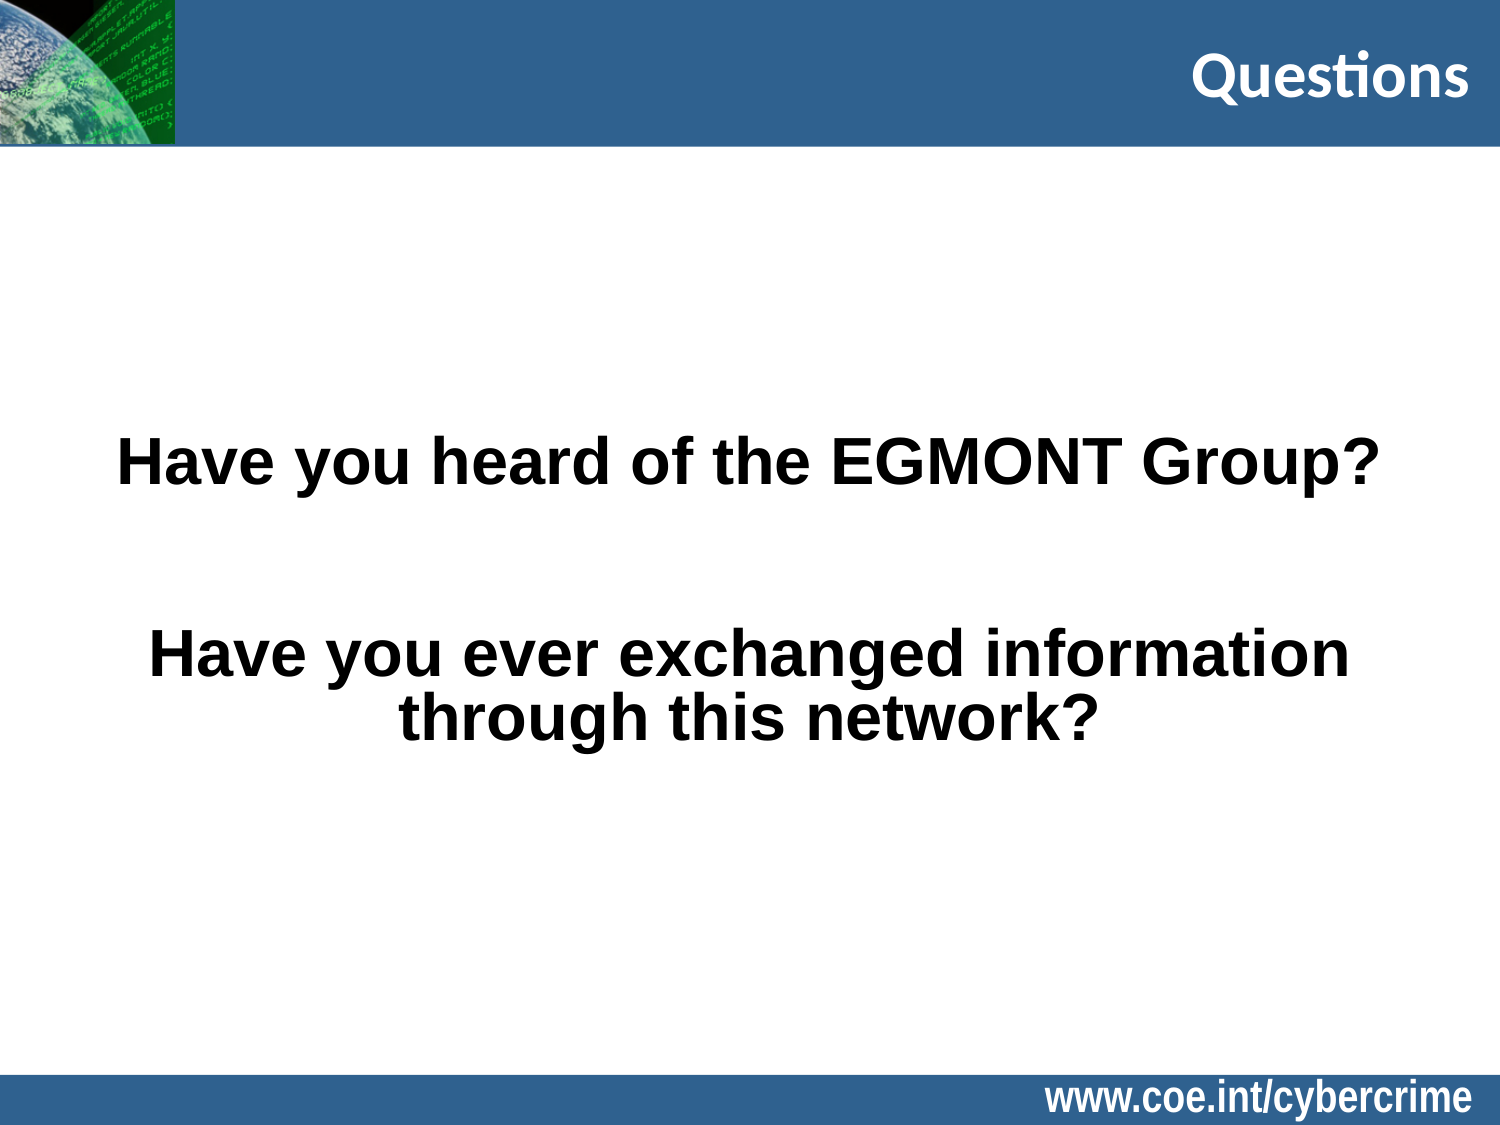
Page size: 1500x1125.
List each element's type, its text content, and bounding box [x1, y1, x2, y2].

picture [0, 0, 175, 144]
text_box Questions [177, 0, 1500, 149]
text_box Have you heard of the EGMONT Group? Have you ever exchanged information through this network? [50, 425, 1450, 761]
text_box [0, 1073, 1030, 1125]
text_box www.coe.int/cybercrime [1030, 1059, 1500, 1125]
